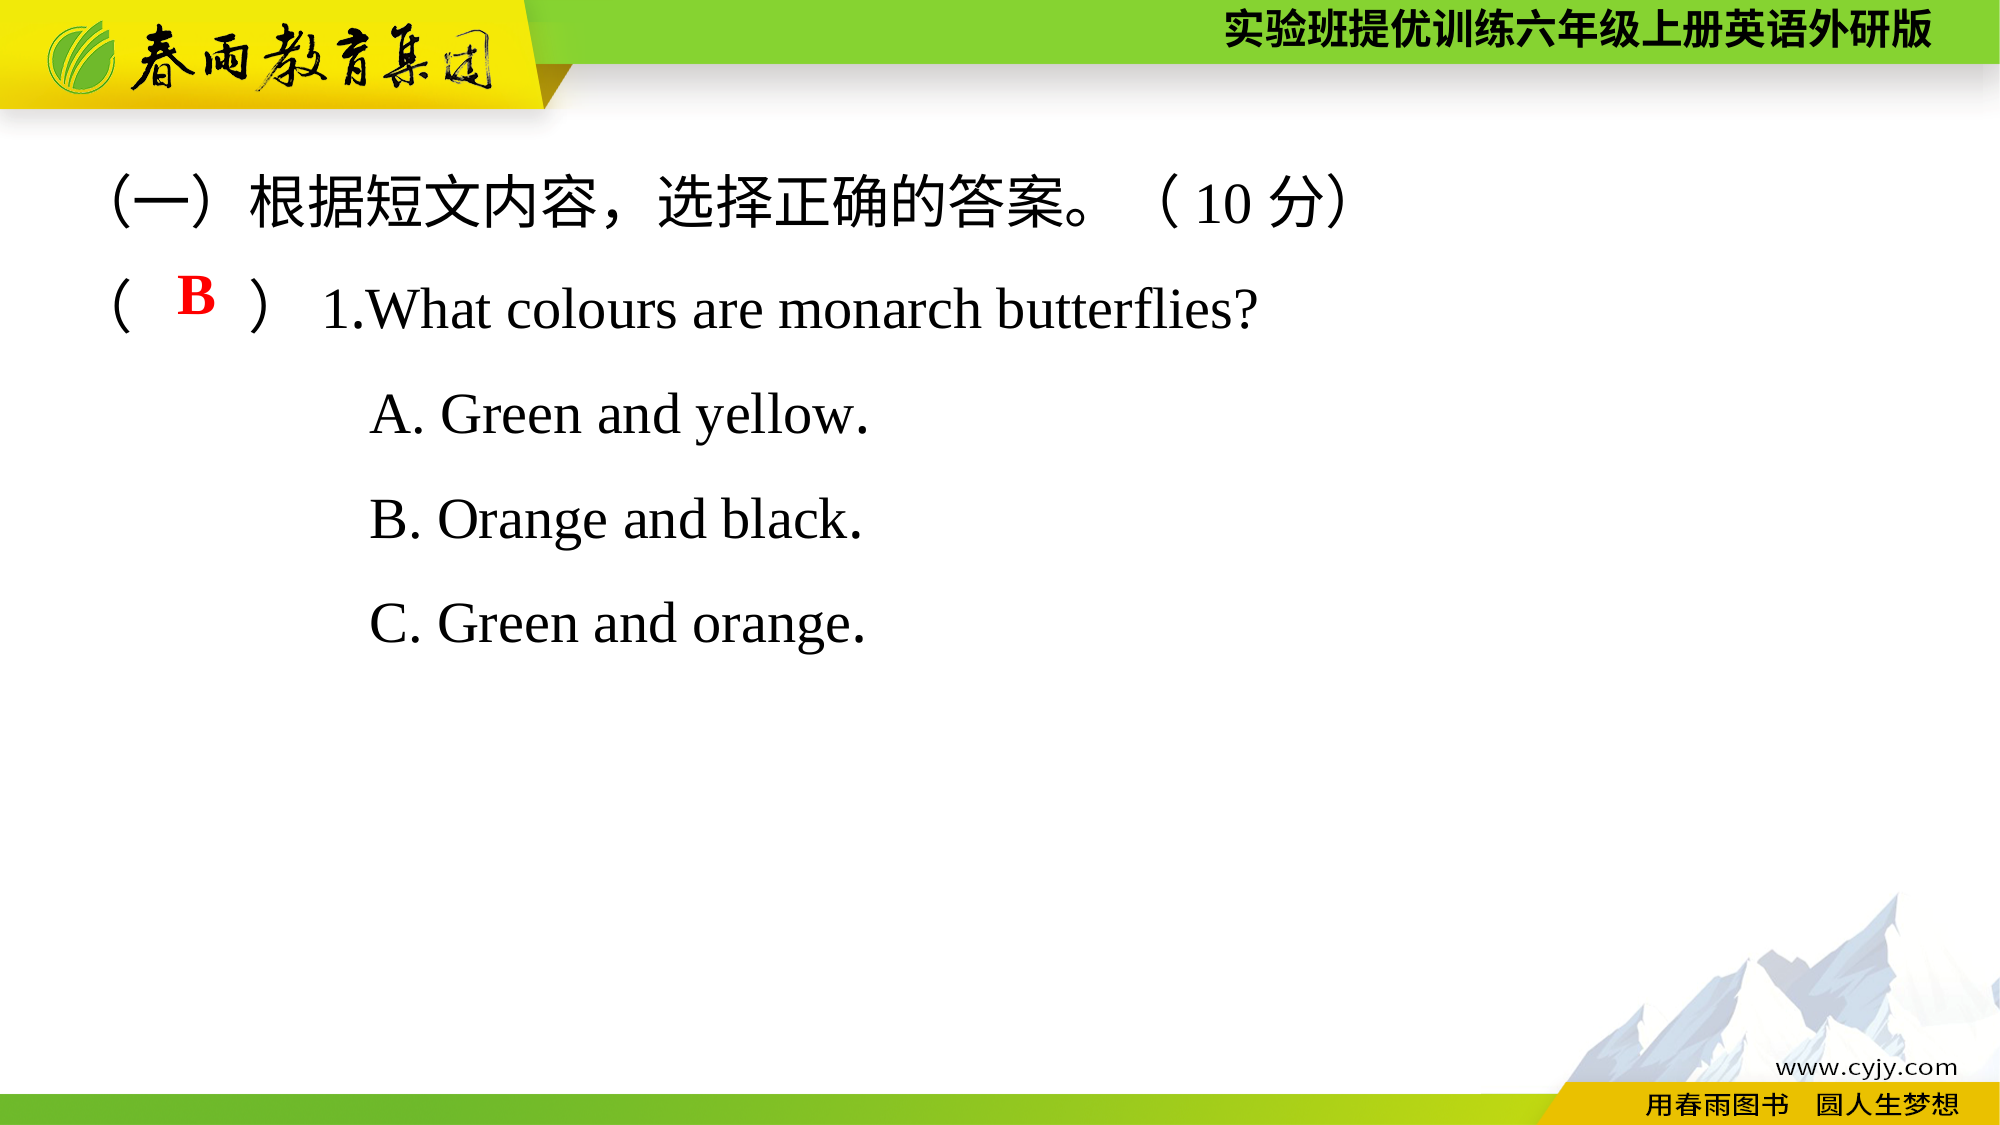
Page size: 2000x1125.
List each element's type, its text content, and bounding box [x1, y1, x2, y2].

list （一）根据短文内容，选择正确的答案。（10分） （ ）1.What colours are monarch butterflies? A. Green and yellow. B. Orange and black. C. Green and orange. [59, 122, 1944, 668]
picture [0, 0, 2000, 1125]
text_box B [162, 249, 231, 334]
